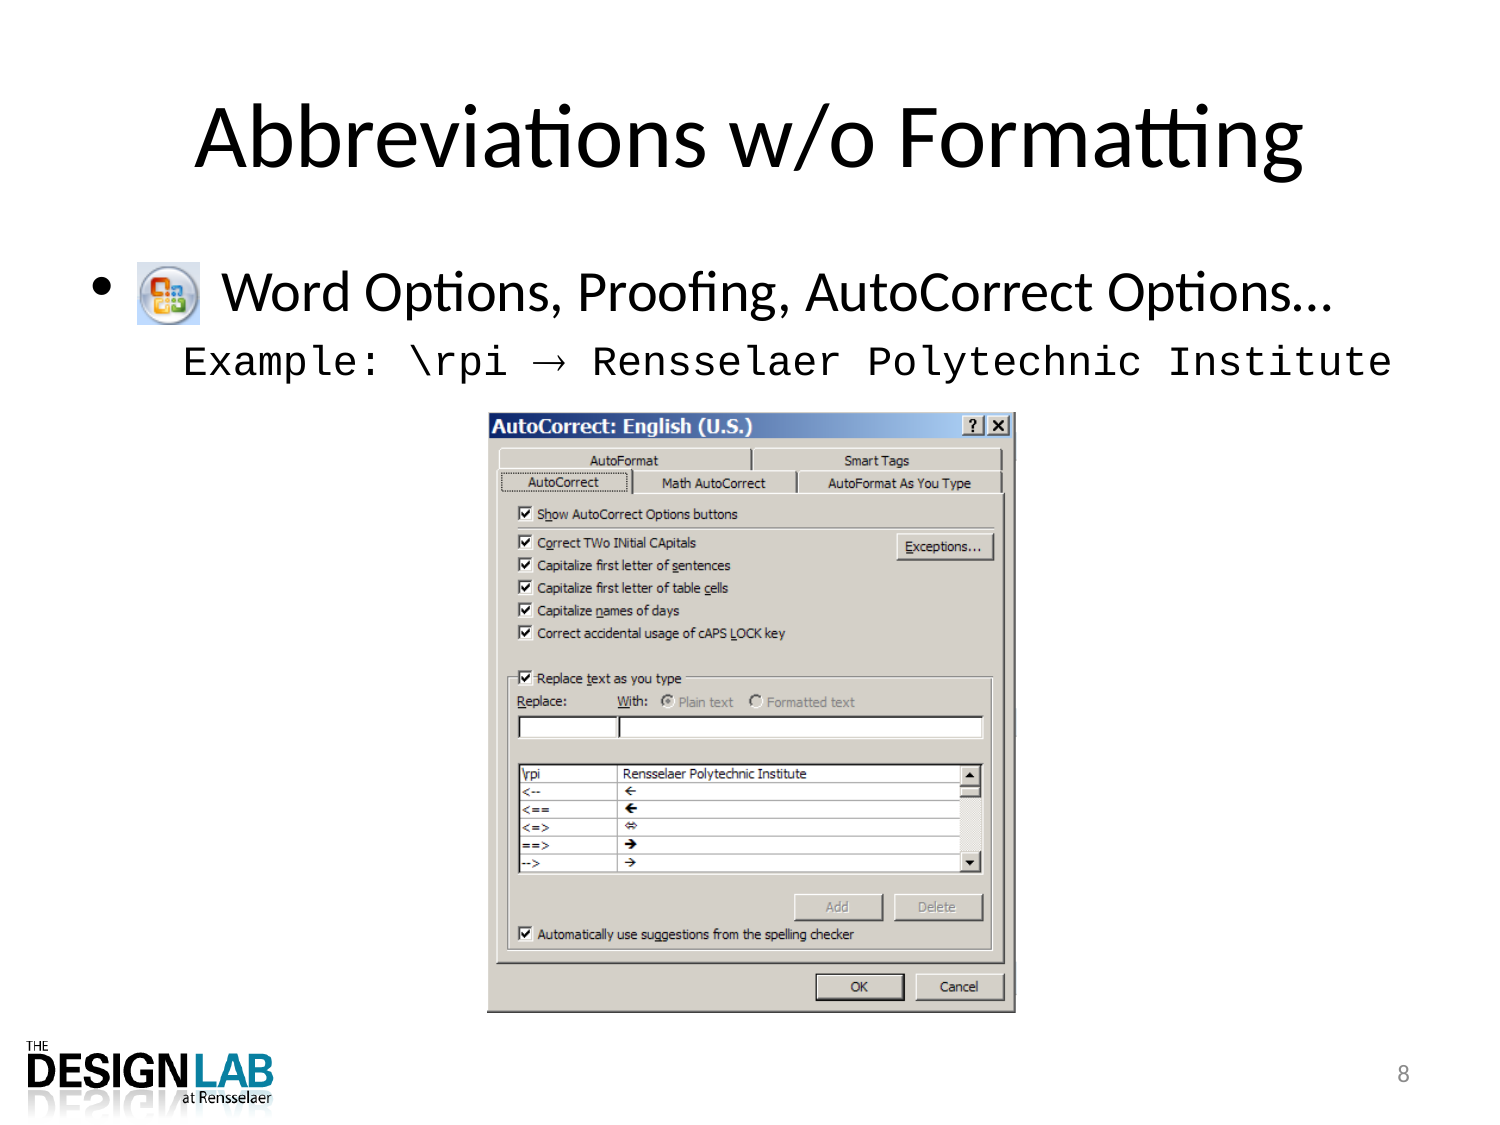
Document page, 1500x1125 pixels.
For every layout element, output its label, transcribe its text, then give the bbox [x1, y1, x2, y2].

list Word Options, Proofing, AutoCorrect Options… Example: \rpi  Rensselaer Polytechnic Institute [75, 237, 1425, 450]
picture [487, 412, 1017, 1013]
picture [24, 1037, 275, 1125]
picture [137, 262, 201, 326]
slide_number 8 [1074, 1042, 1425, 1103]
title Abbreviations w/o Formatting [75, 37, 1425, 225]
